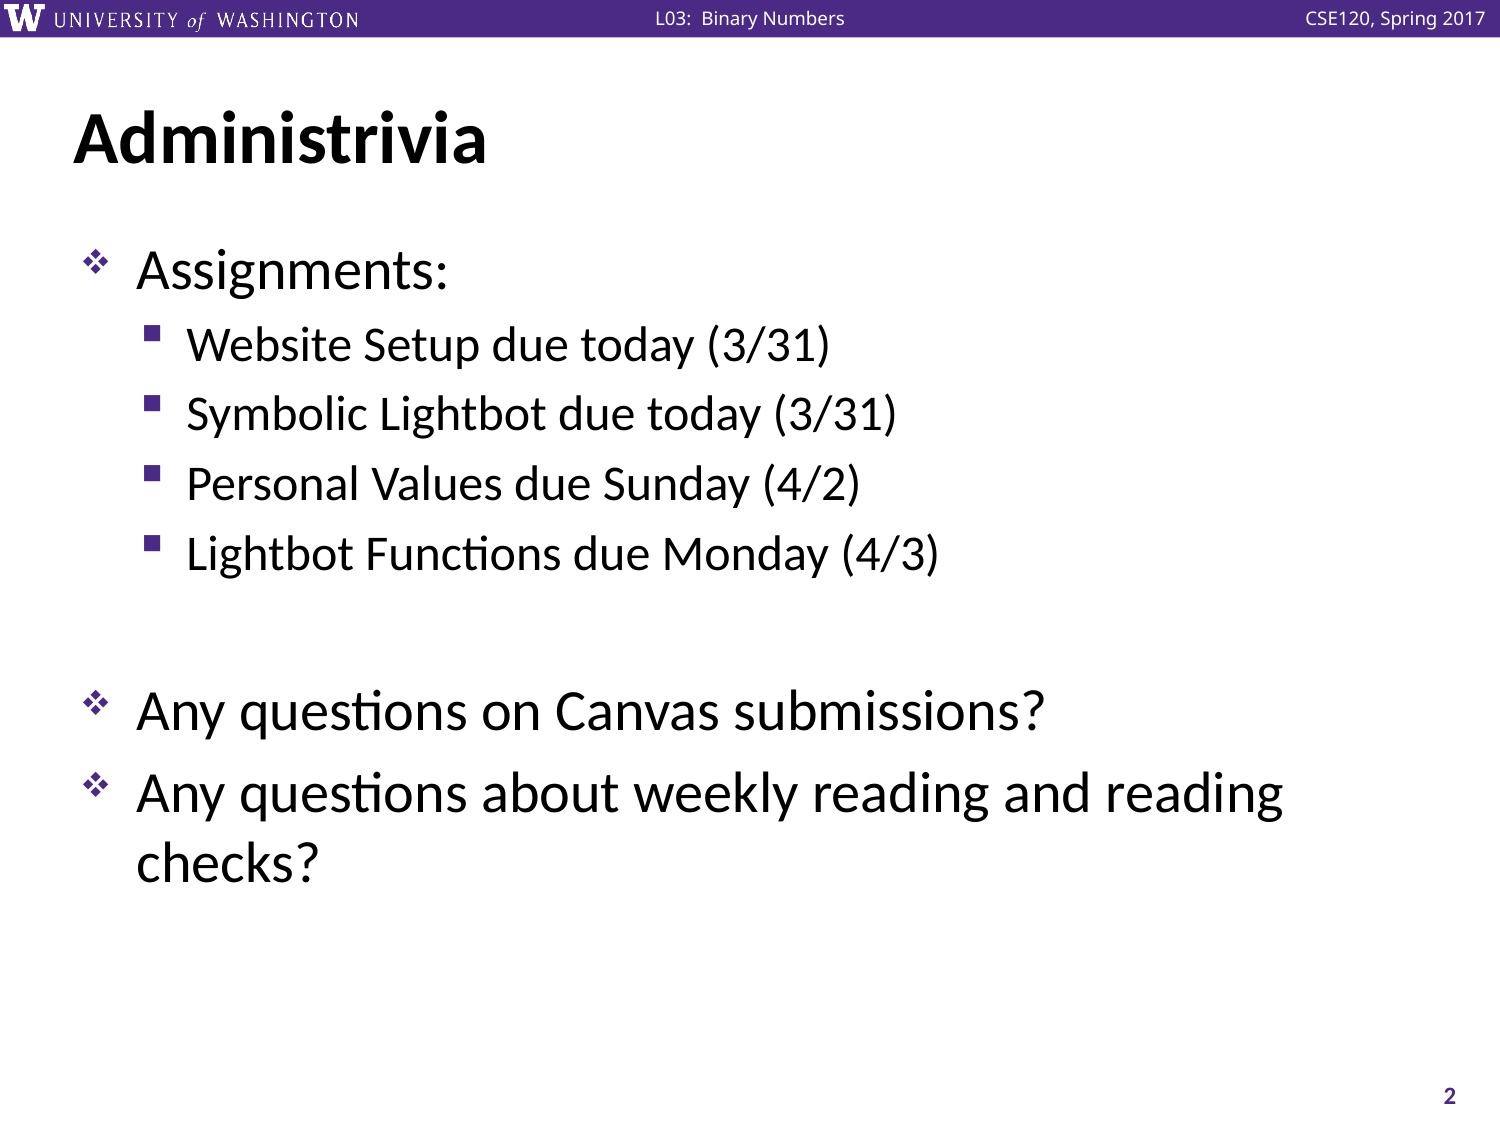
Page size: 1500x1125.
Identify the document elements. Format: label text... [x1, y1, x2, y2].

list Assignments: Website Setup due today (3/31) Symbolic Lightbot due today (3/31) Personal Values due Sunday (4/2) Lightbot Functions due Monday (4/3) Any questions on Canvas submissions? Any questions about weekly reading and reading checks? [64, 223, 1438, 1040]
title Administrivia [58, 71, 1438, 197]
picture [4, 4, 358, 32]
slide_number 2 [1400, 1065, 1500, 1125]
